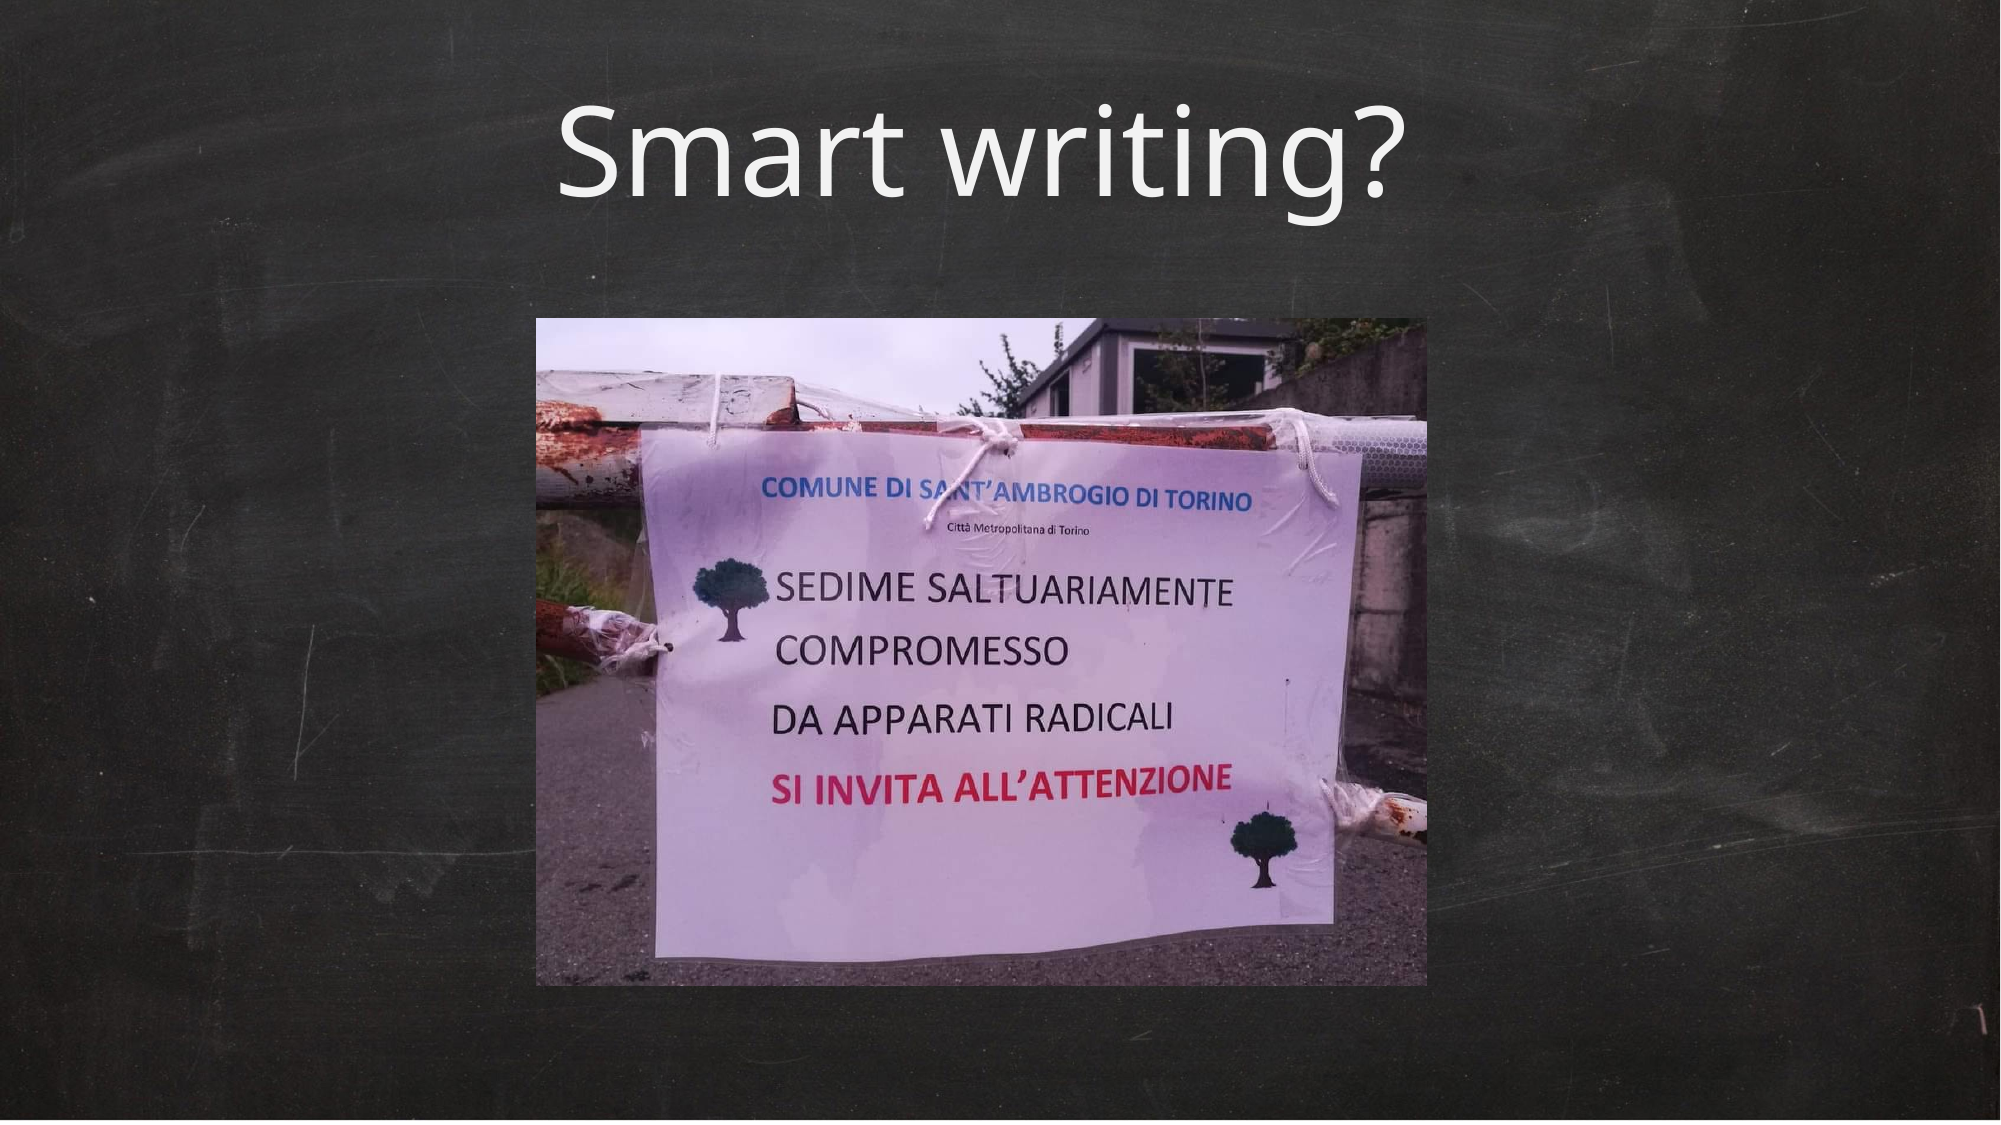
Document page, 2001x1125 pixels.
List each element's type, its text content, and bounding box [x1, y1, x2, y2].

title Smart writing? [231, 63, 1732, 232]
picture [0, 0, 2001, 1125]
